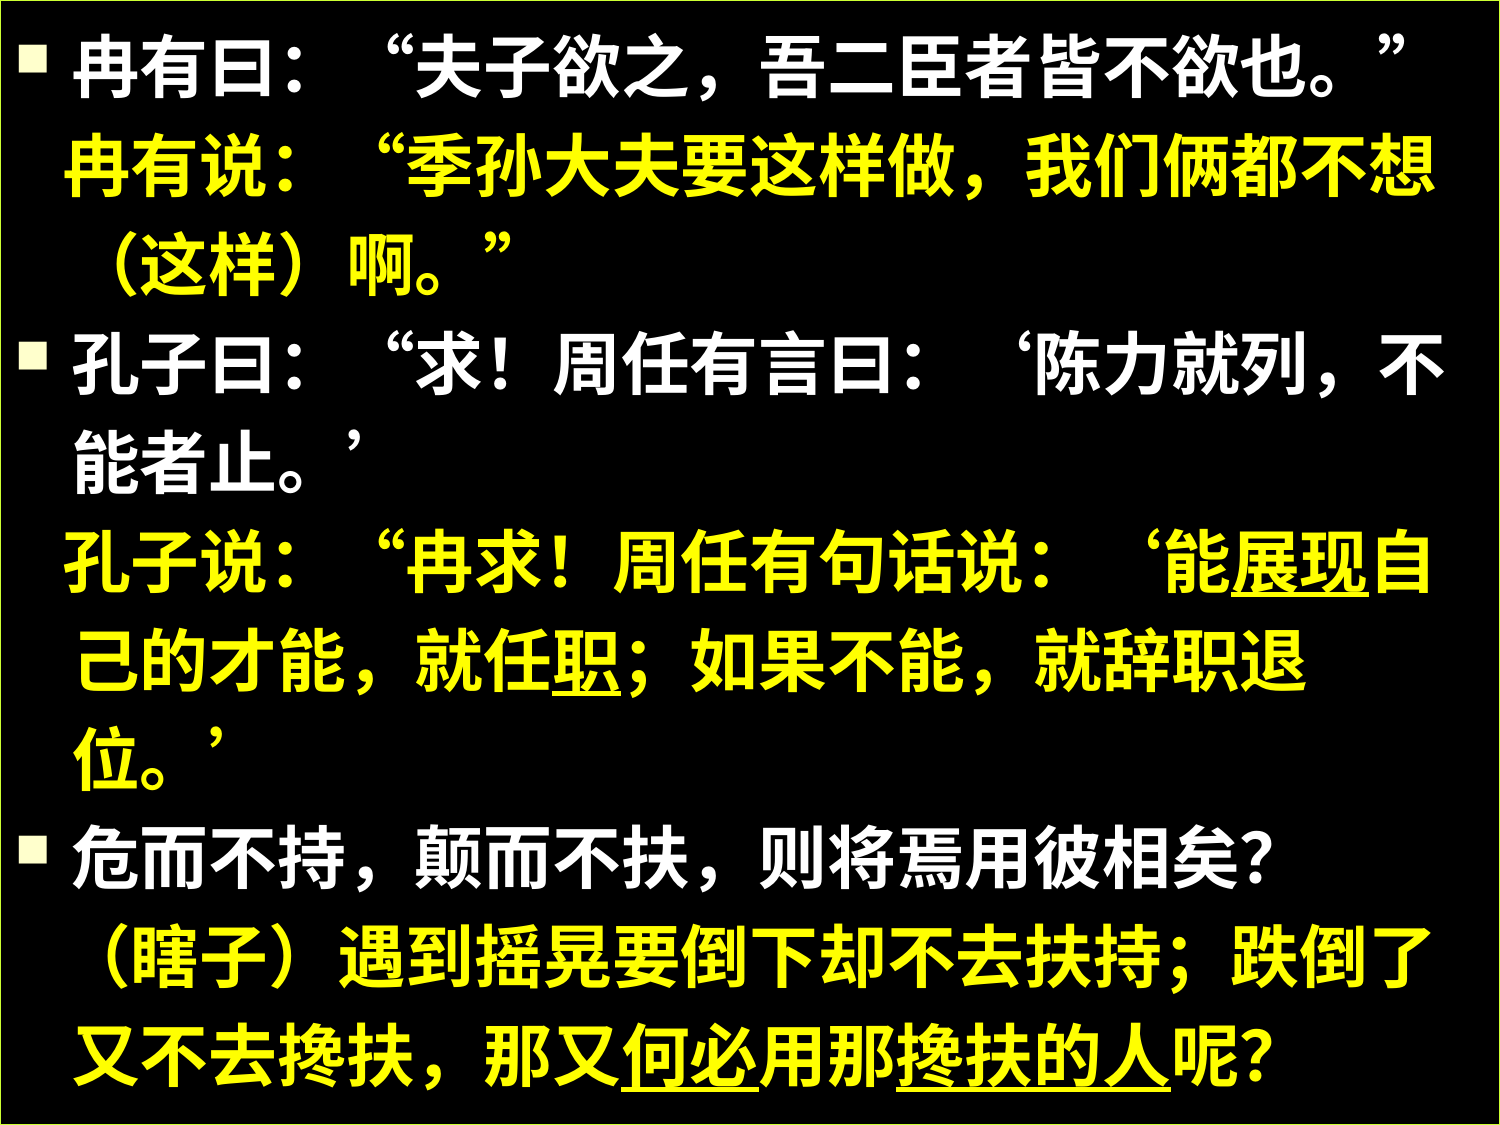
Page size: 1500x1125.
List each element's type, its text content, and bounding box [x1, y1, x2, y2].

text_box 冉有曰：“夫子欲之，吾二臣者皆不欲也。” 冉有说：“季孙大夫要这样做，我们俩都不想（这样）啊。” 孔子曰：“求！周任有言曰：‘陈力就列，不能者止。’ 孔子说：“冉求！周任有句话说：‘能展现自己的才能，就任职；如果不能，就辞职退位。’ 危而不持，颠而不扶，则将焉用彼相矣？ （瞎子）遇到摇晃要倒下却不去扶持；跌倒了又不去搀扶，那又何必用那搀扶的人呢？ [0, 0, 1500, 1125]
